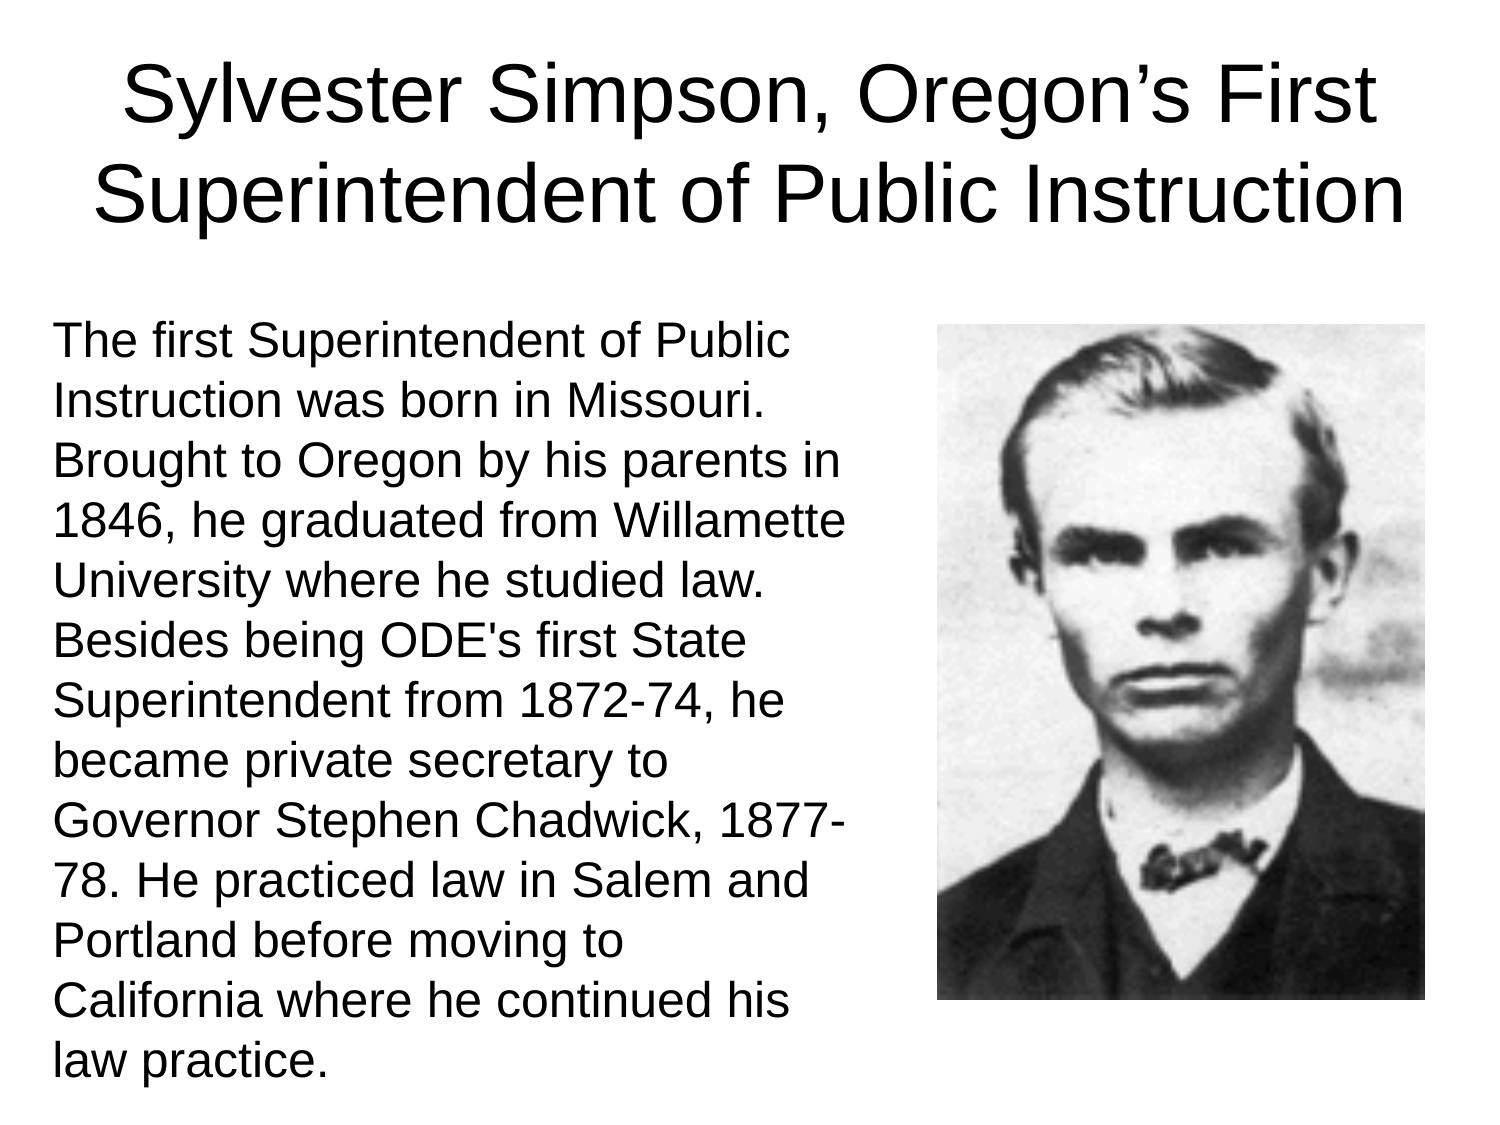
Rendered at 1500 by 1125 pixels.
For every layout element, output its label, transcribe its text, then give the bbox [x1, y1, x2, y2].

title Sylvester Simpson, Oregon’s First Superintendent of Public Instruction [74, 44, 1426, 233]
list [937, 324, 1426, 1001]
text_box The first Superintendent of Public Instruction was born in Missouri. Brought to Oregon by his parents in 1846, he graduated from Willamette University where he studied law. Besides being ODE's first State Superintendent from 1872-74, he became private secretary to Governor Stephen Chadwick, 1877-78. He practiced law in Salem and Portland before moving to California where he continued his law practice. [37, 299, 863, 1095]
